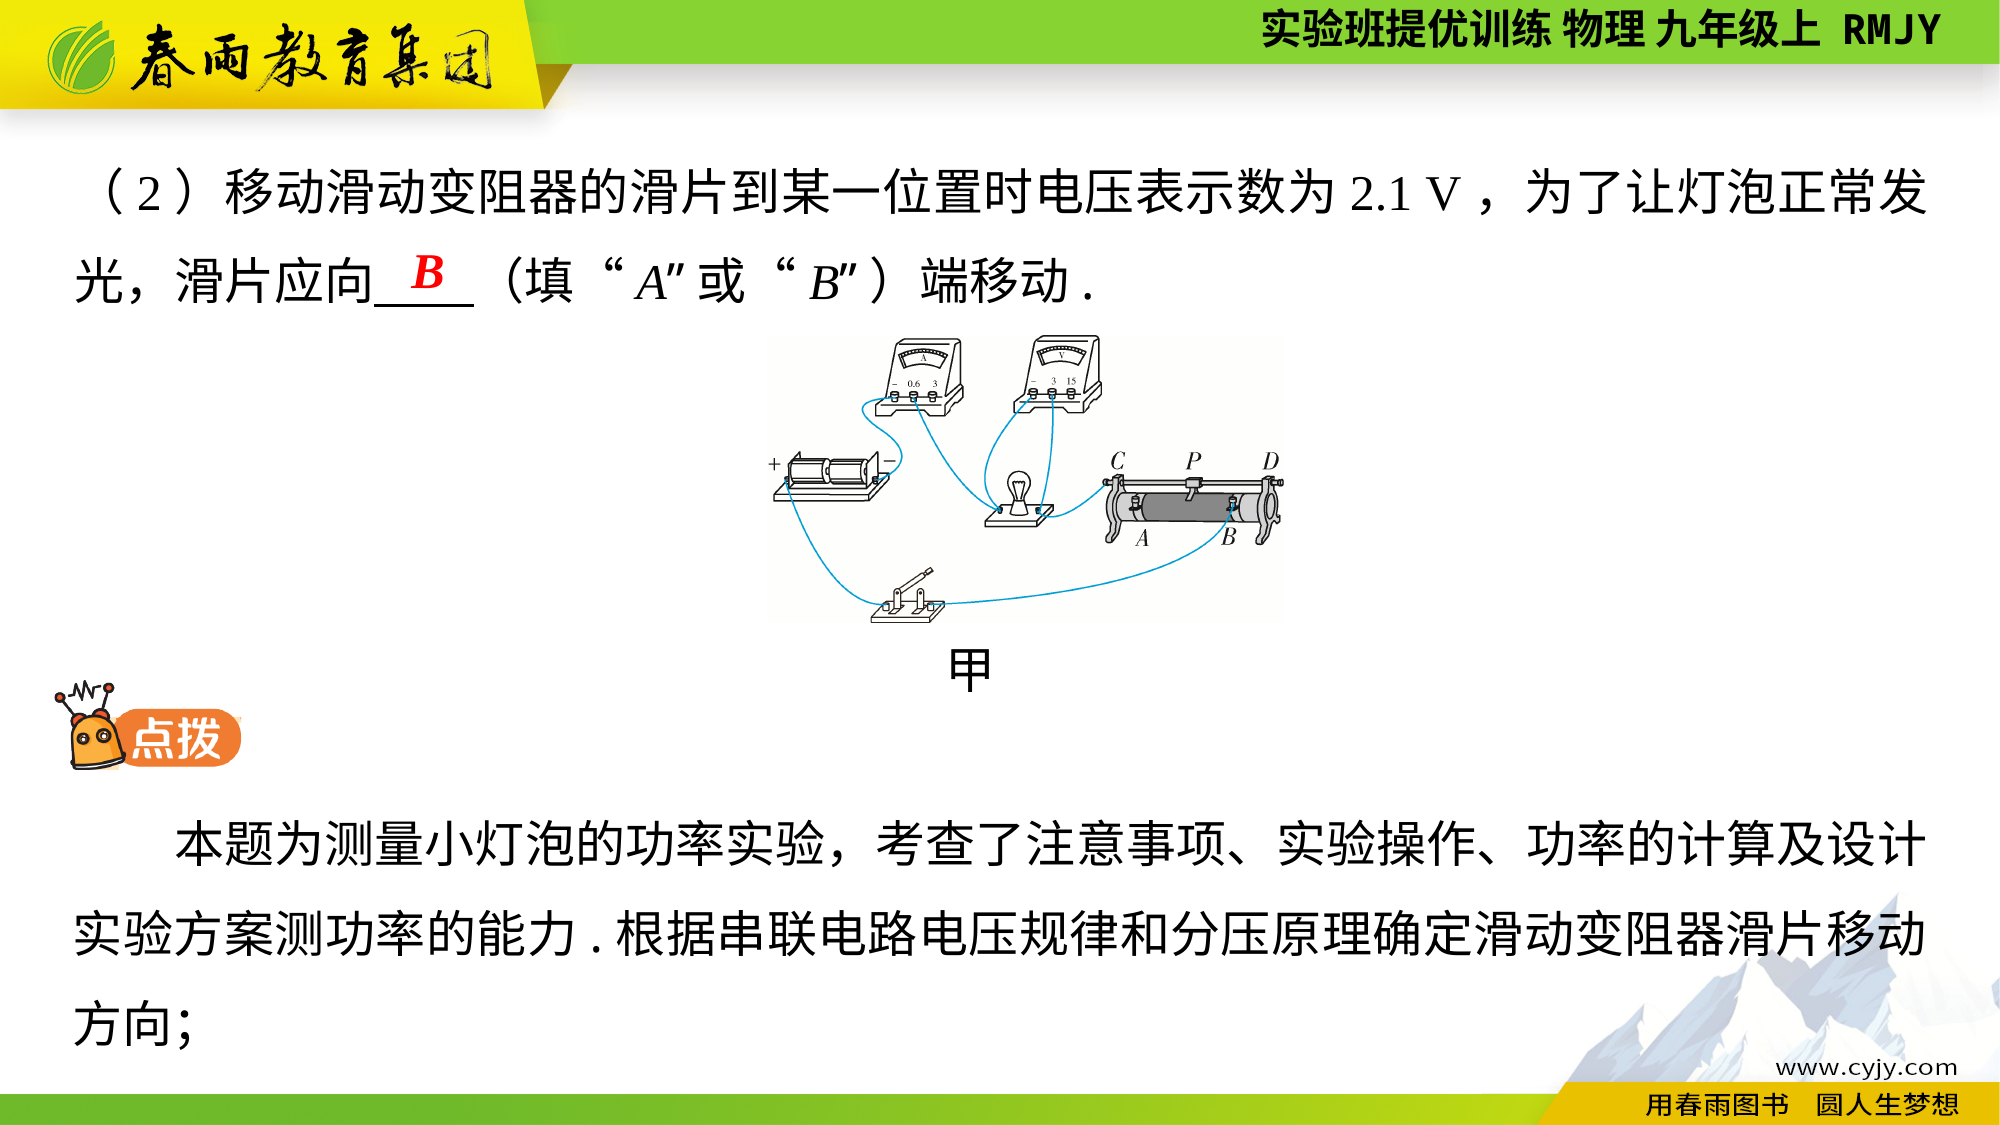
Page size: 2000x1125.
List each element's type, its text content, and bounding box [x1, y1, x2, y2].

text_box 本题为测量小灯泡的功率实验，考查了注意事项、实验操作、功率的计算及设计实验方案测功率的能力.根据串联电路电压规律和分压原理确定滑动变阻器滑片移动方向； [57, 775, 1942, 1060]
text_box B [396, 230, 460, 306]
picture [0, 0, 2000, 1125]
text_box 甲 [930, 630, 1010, 707]
list （2）移动滑动变阻器的滑片到某一位置时电压表示数为2.1 V，为了让灯泡正常发光，滑片应向 （填“A”或“B”）端移动. [59, 122, 1944, 308]
